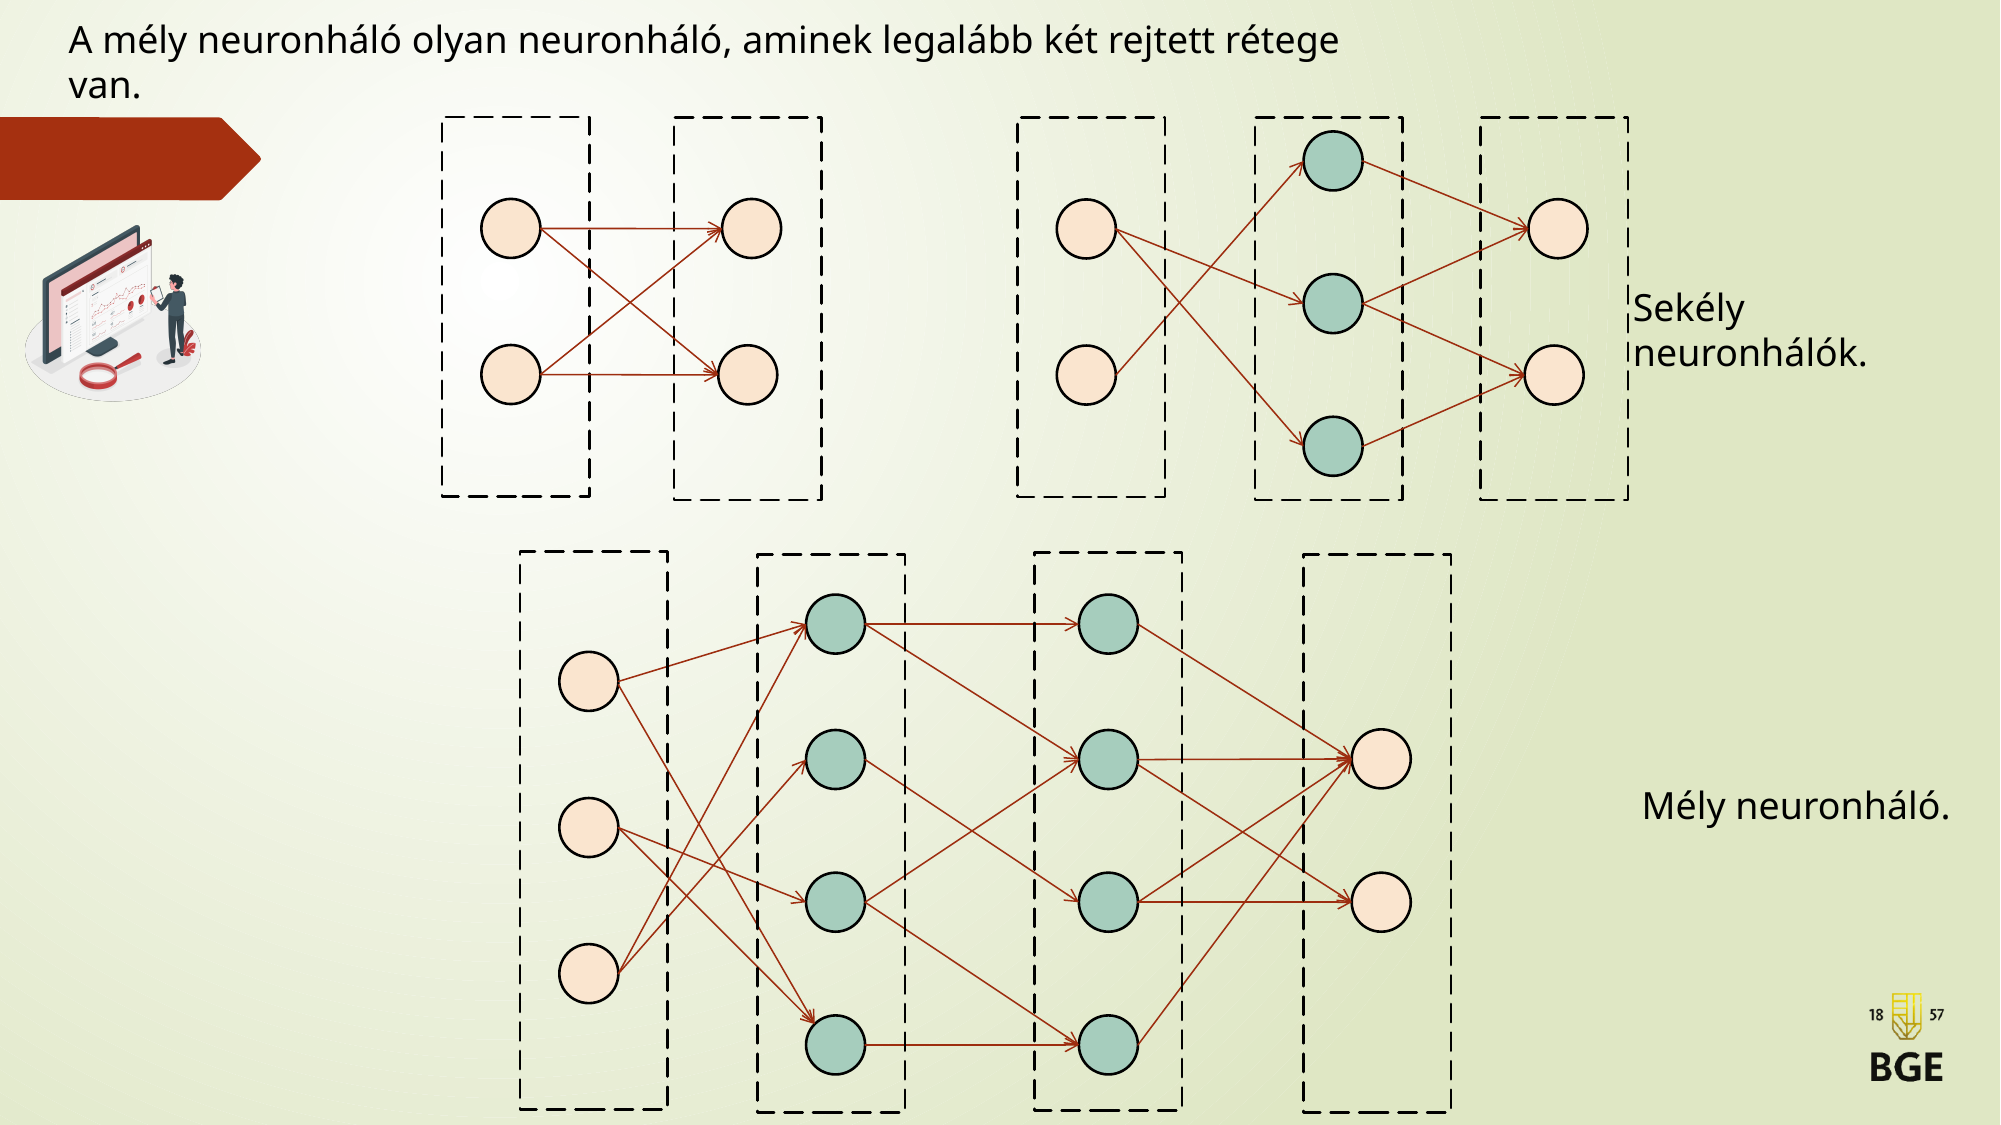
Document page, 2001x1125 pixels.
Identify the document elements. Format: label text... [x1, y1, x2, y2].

text_box [673, 116, 823, 501]
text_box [618, 827, 815, 1025]
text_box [864, 901, 1080, 1044]
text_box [864, 623, 1080, 759]
text_box [1302, 553, 1452, 1114]
text_box [441, 116, 591, 498]
text_box [1254, 116, 1404, 501]
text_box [1137, 758, 1352, 1046]
text_box A mély neuronháló olyan neuronháló, aminek legalább két rejtett rétege van. [53, 8, 1365, 114]
picture [1853, 984, 1958, 1090]
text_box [618, 623, 807, 974]
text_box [1362, 160, 1529, 228]
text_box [540, 228, 719, 374]
text_box Mély neuronháló. [1626, 774, 2000, 835]
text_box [1137, 623, 1352, 758]
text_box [864, 759, 1080, 901]
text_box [1362, 303, 1525, 374]
text_box [1033, 551, 1183, 1112]
picture [17, 217, 208, 408]
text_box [811, 684, 815, 827]
text_box [1016, 116, 1166, 498]
text_box [756, 553, 906, 1114]
text_box Sekély neuronhálók. [1618, 276, 2000, 382]
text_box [719, 228, 723, 373]
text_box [1362, 228, 1529, 304]
text_box [1479, 116, 1629, 501]
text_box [1362, 374, 1525, 447]
text_box [519, 550, 669, 1111]
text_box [1115, 160, 1304, 376]
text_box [1115, 382, 1304, 447]
